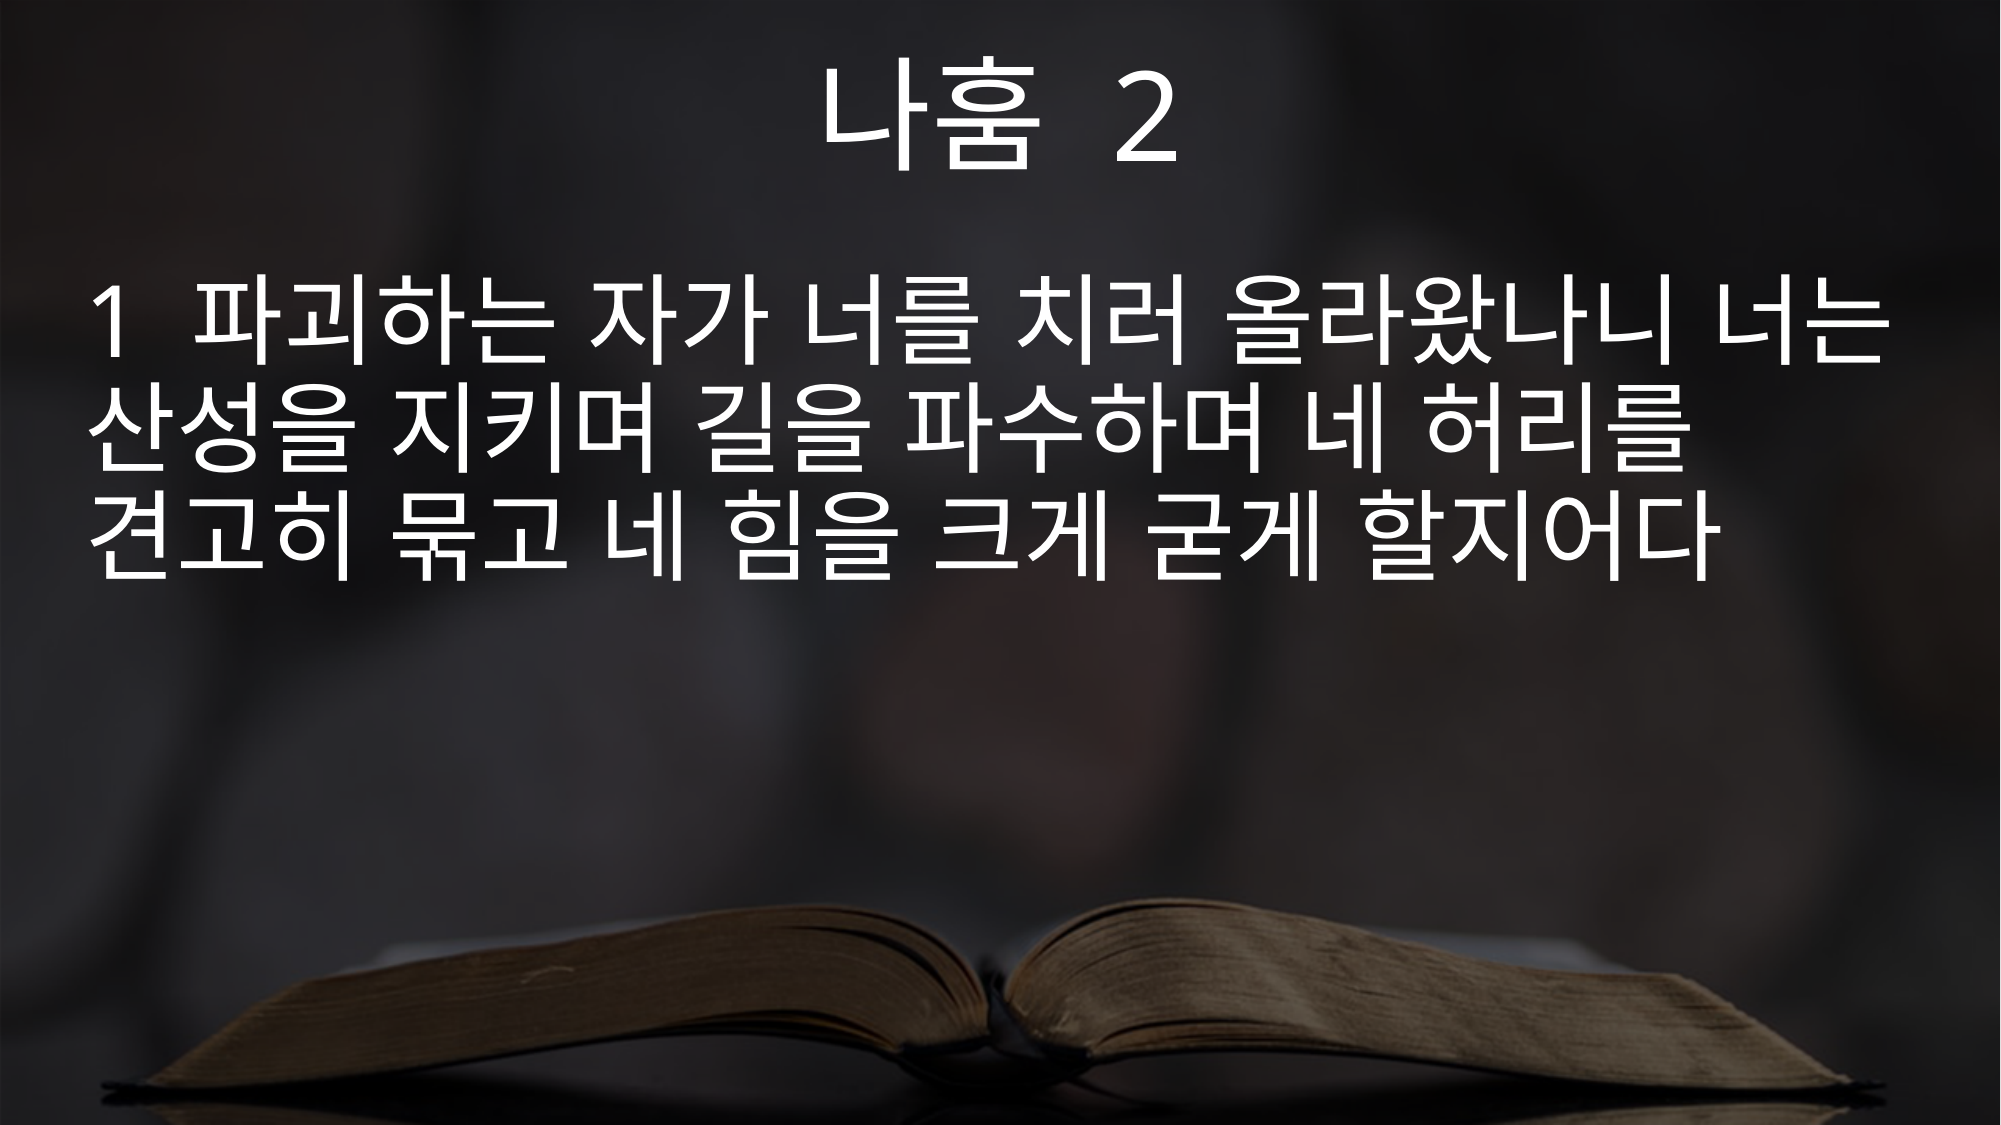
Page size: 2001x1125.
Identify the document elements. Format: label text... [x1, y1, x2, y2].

picture [0, 0, 2001, 1125]
list 1 파괴하는 자가 너를 치러 올라왔나니 너는 산성을 지키며 길을 파수하며 네 허리를 견고히 묶고 네 힘을 크게 굳게 할지어다 [69, 263, 1953, 423]
footer 나훔 2 [0, 32, 2000, 192]
